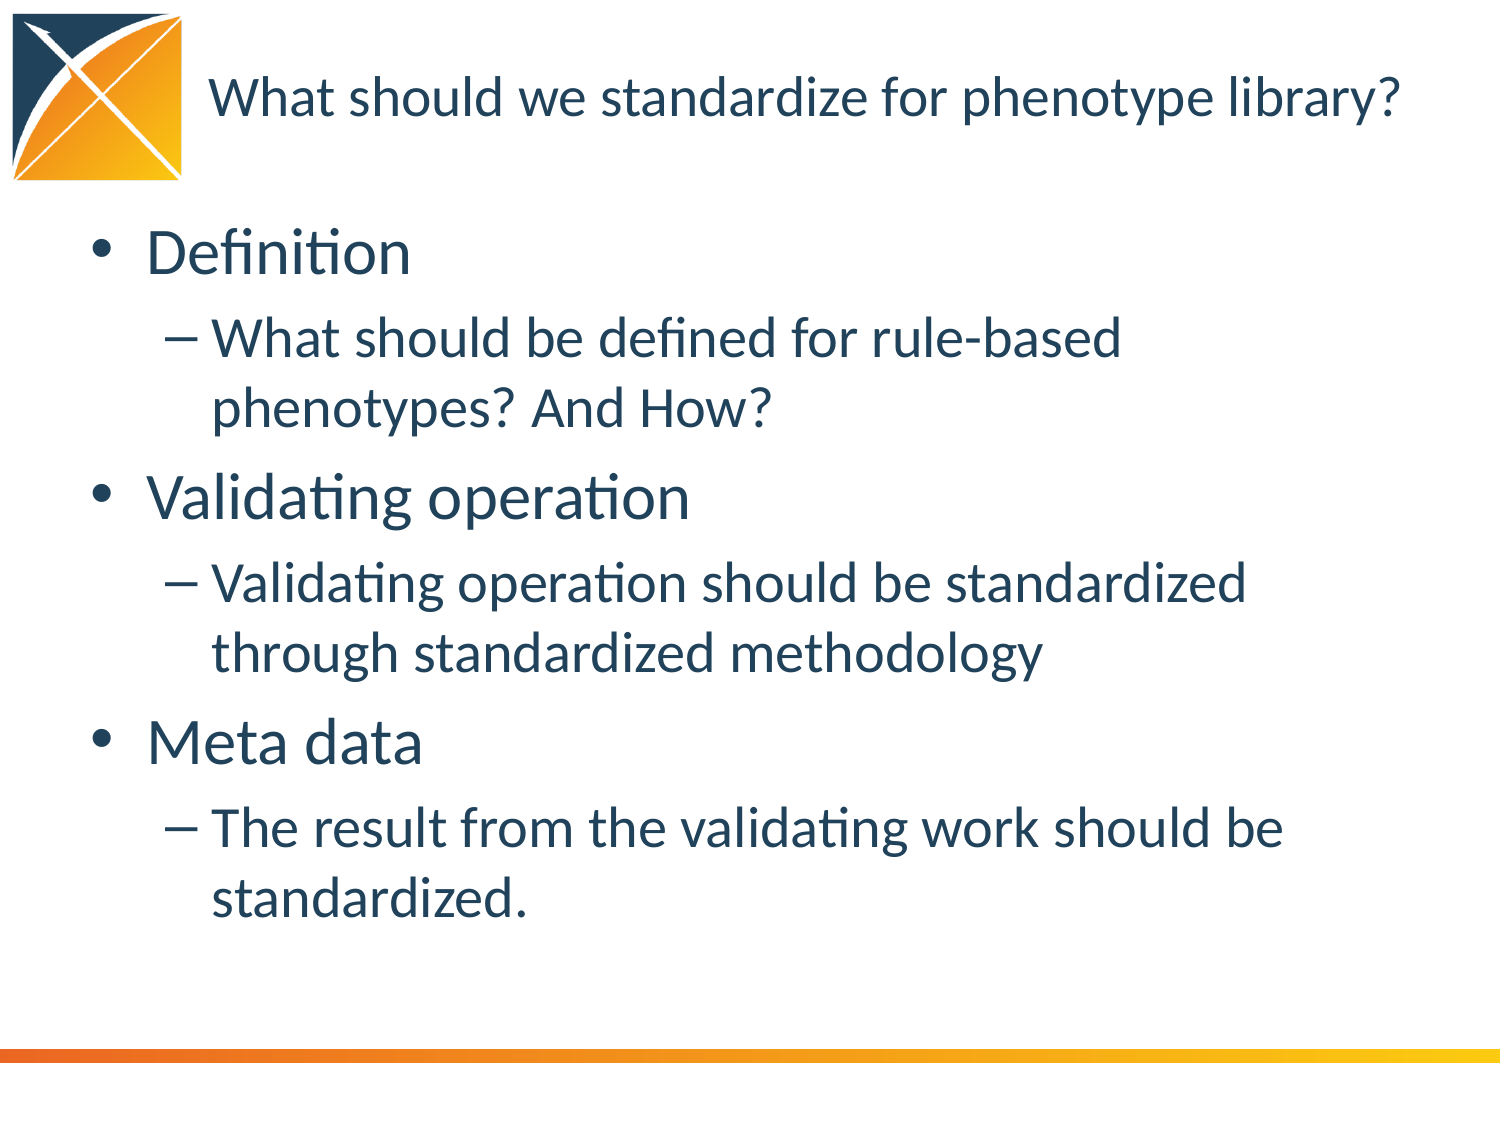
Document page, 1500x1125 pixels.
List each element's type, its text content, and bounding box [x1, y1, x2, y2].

picture [0, 0, 206, 200]
list Definition What should be defined for rule-based phenotypes? And How? Validating operation Validating operation should be standardized through standardized methodology Meta data The result from the validating work should be standardized. [75, 200, 1425, 1005]
title What should we standardize for phenotype library? [187, 24, 1425, 163]
